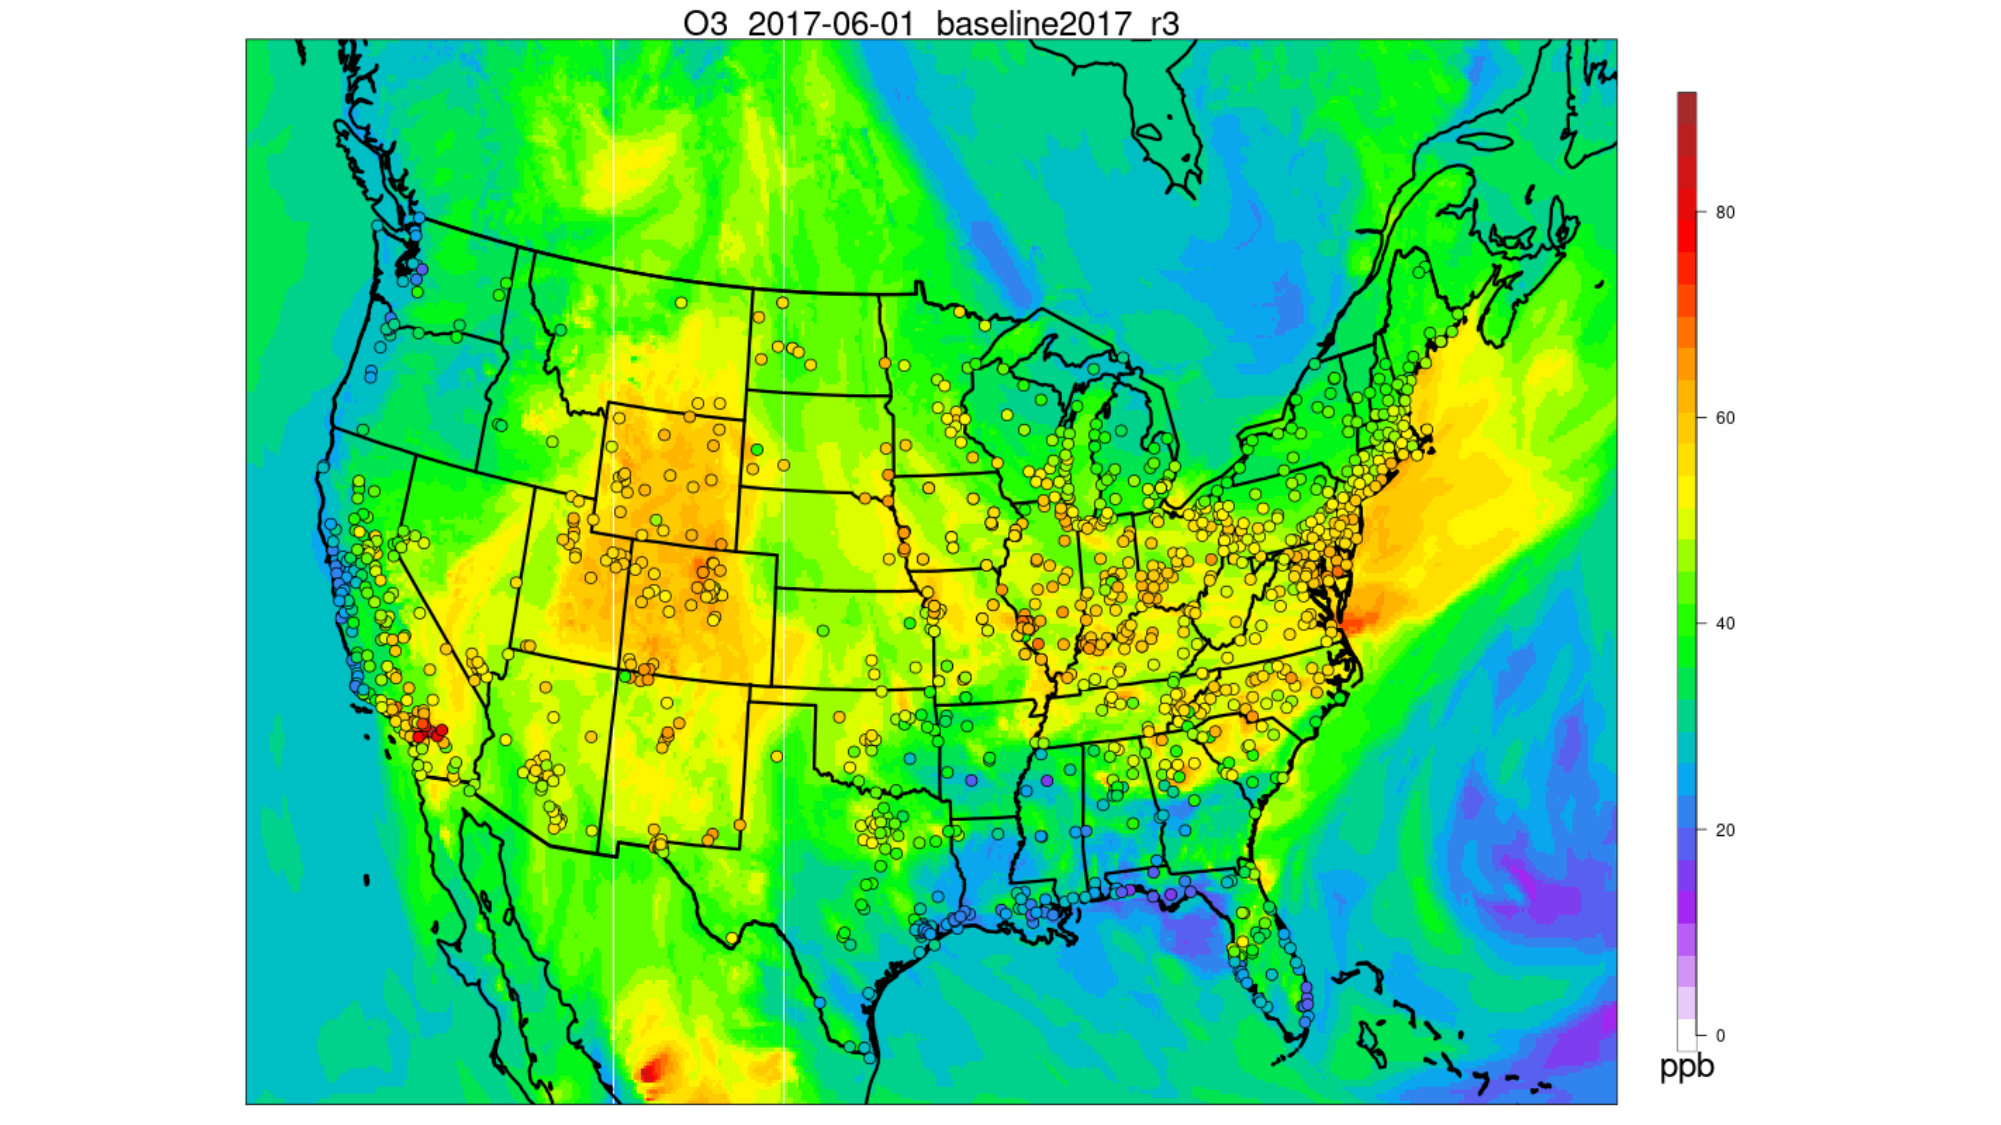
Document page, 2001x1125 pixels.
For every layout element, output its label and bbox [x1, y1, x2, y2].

picture [226, 0, 1774, 1125]
